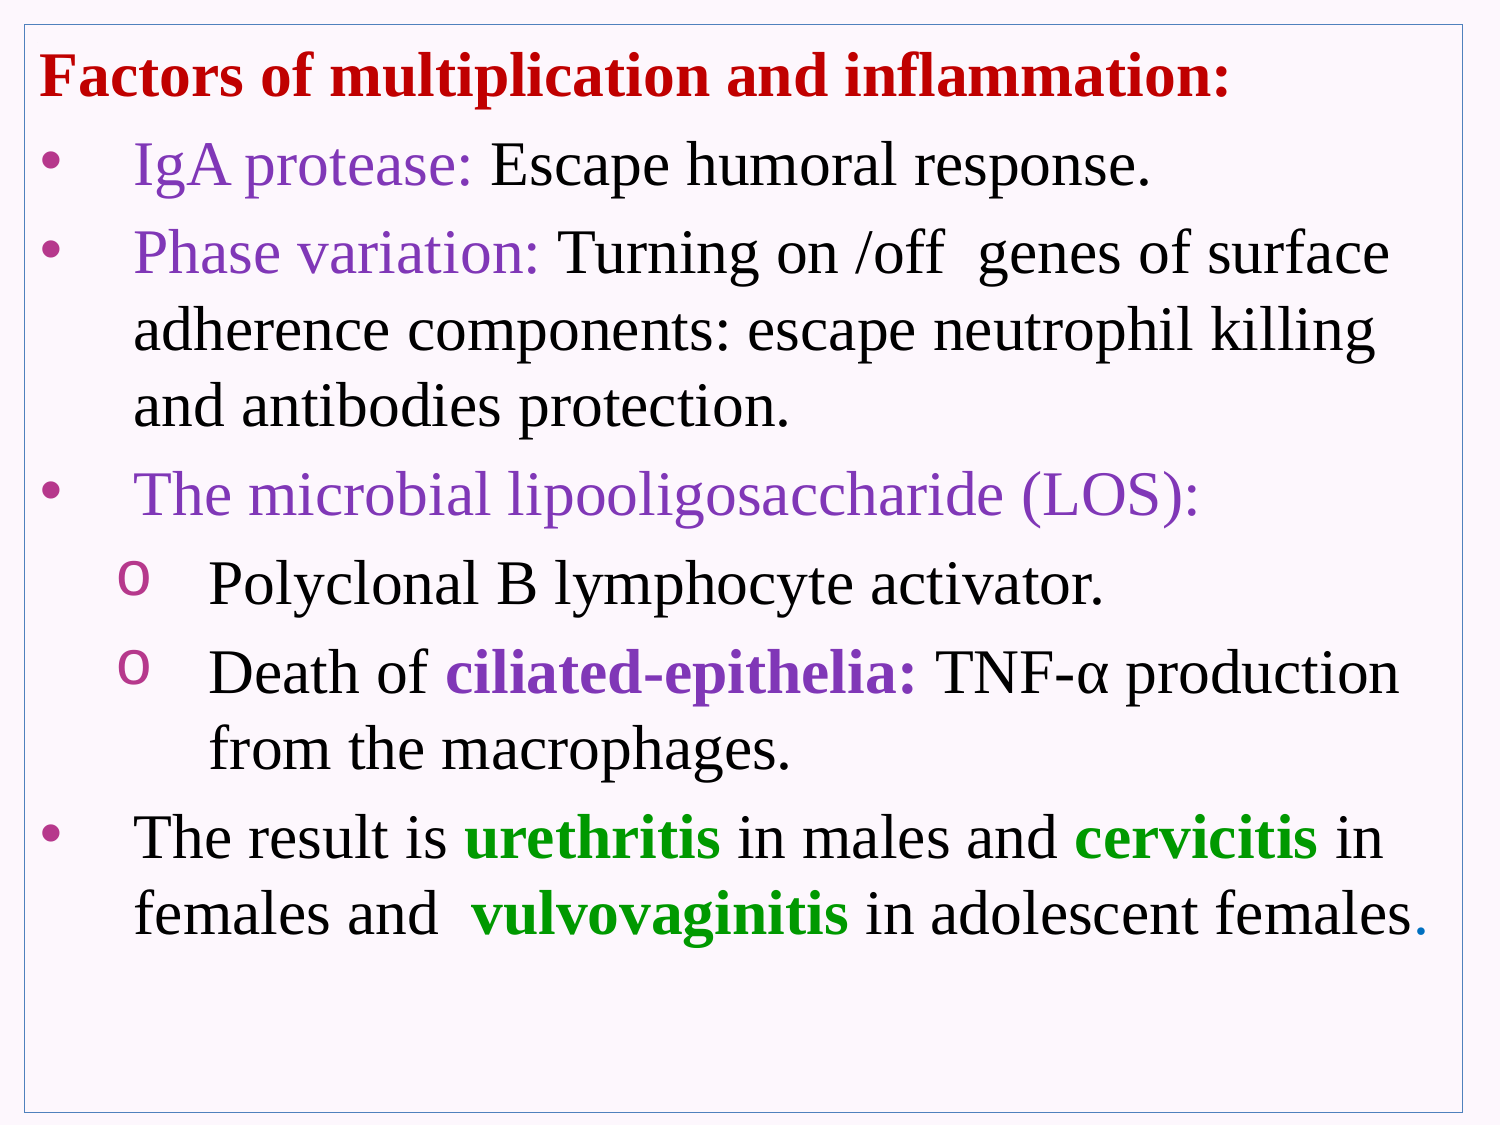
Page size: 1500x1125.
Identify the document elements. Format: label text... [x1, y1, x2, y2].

subtitle Factors of multiplication and inflammation: IgA protease: Escape humoral response. Phase variation: Turning on /off genes of surface adherence components: escape neutrophil killing and antibodies protection. The microbial lipooligosaccharide (LOS): Polyclonal B lymphocyte activator. Death of ciliated-epithelia: TNF-α production from the macrophages. The result is urethritis in males and cervicitis in females and vulvovaginitis in adolescent females. [24, 24, 1463, 1113]
